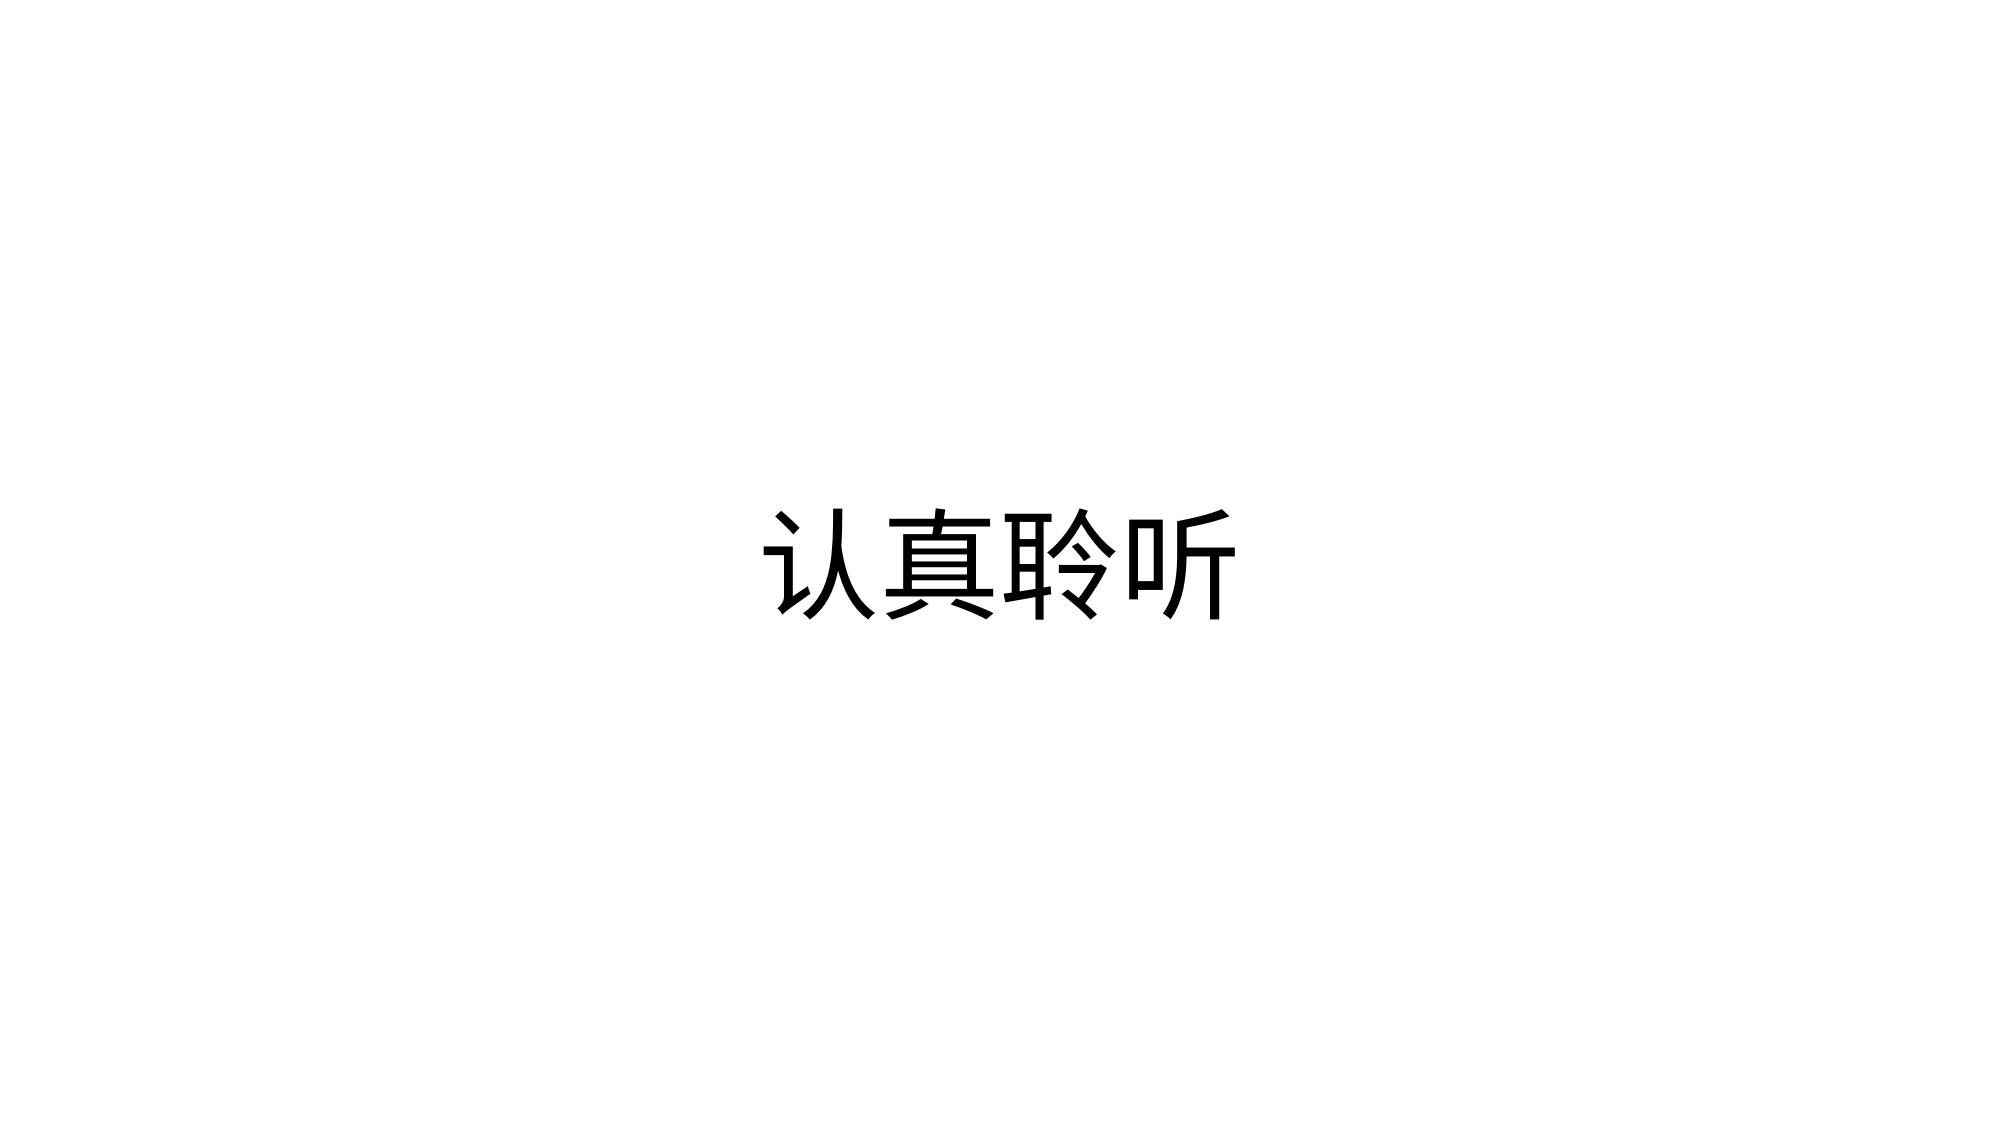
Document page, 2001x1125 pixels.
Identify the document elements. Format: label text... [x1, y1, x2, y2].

text_box 认真聆听 [697, 481, 1303, 644]
